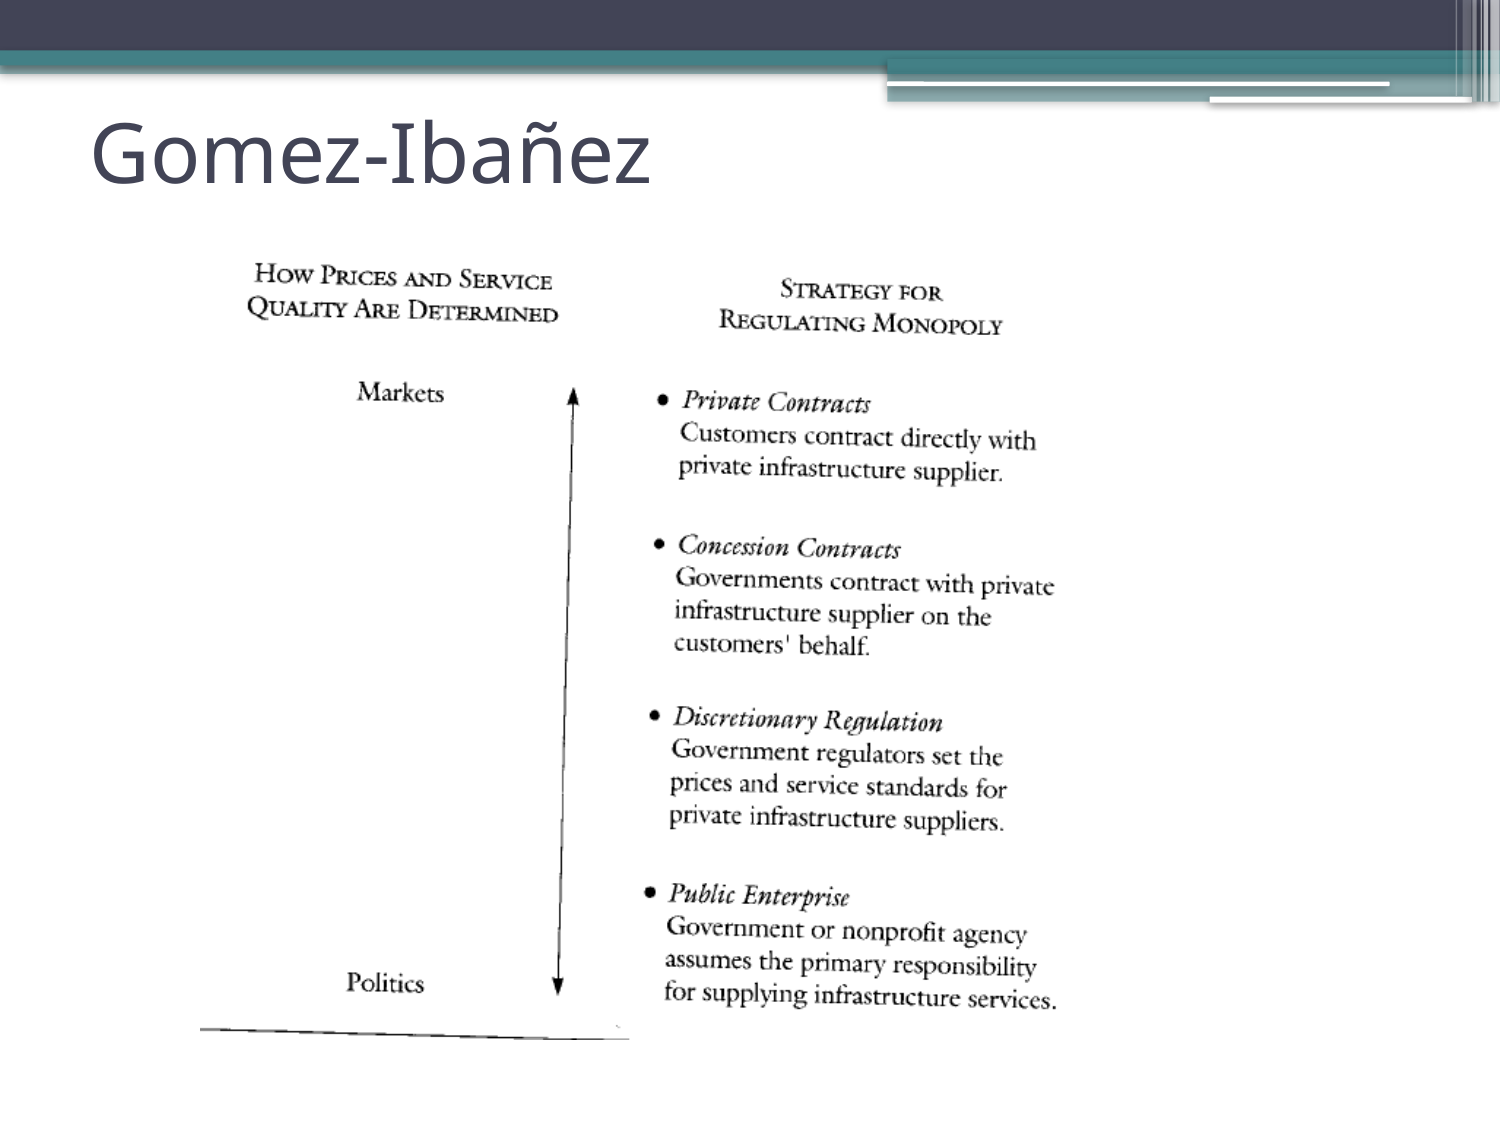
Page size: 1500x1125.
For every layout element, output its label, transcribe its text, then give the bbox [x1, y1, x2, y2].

picture [199, 237, 1152, 1040]
title Gomez-Ibañez [75, 62, 1425, 238]
